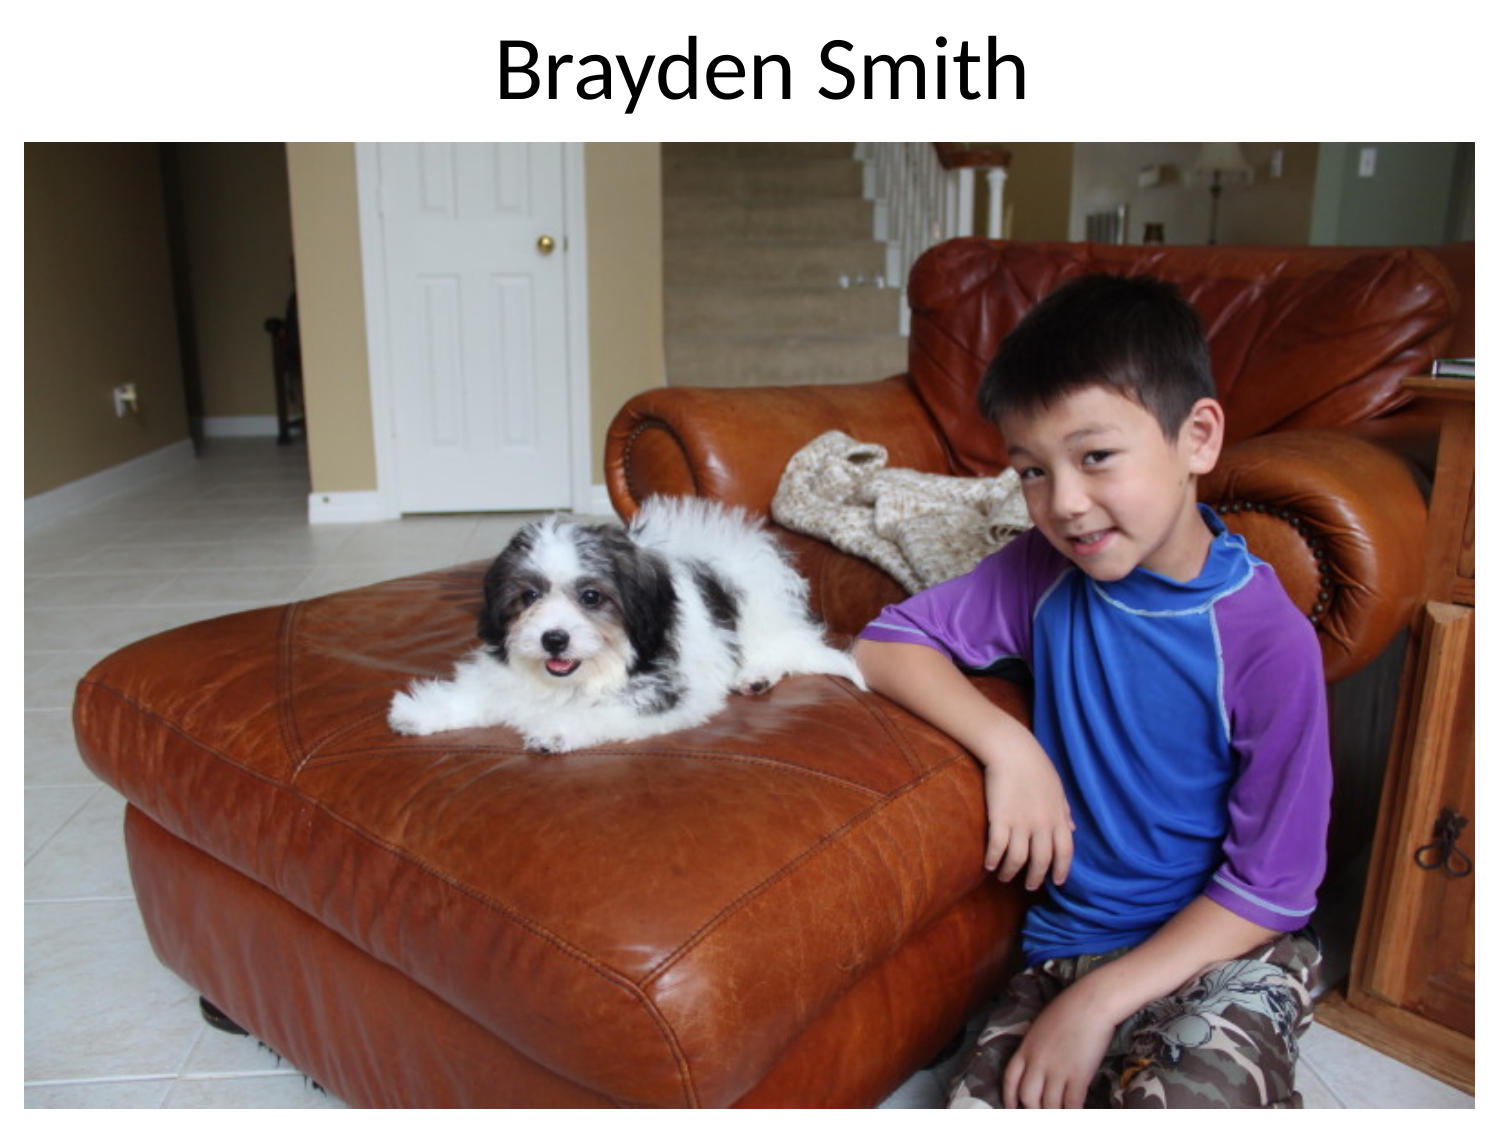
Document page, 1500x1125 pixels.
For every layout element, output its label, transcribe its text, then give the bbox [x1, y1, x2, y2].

title Brayden Smith [87, 0, 1438, 126]
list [24, 142, 1476, 1109]
